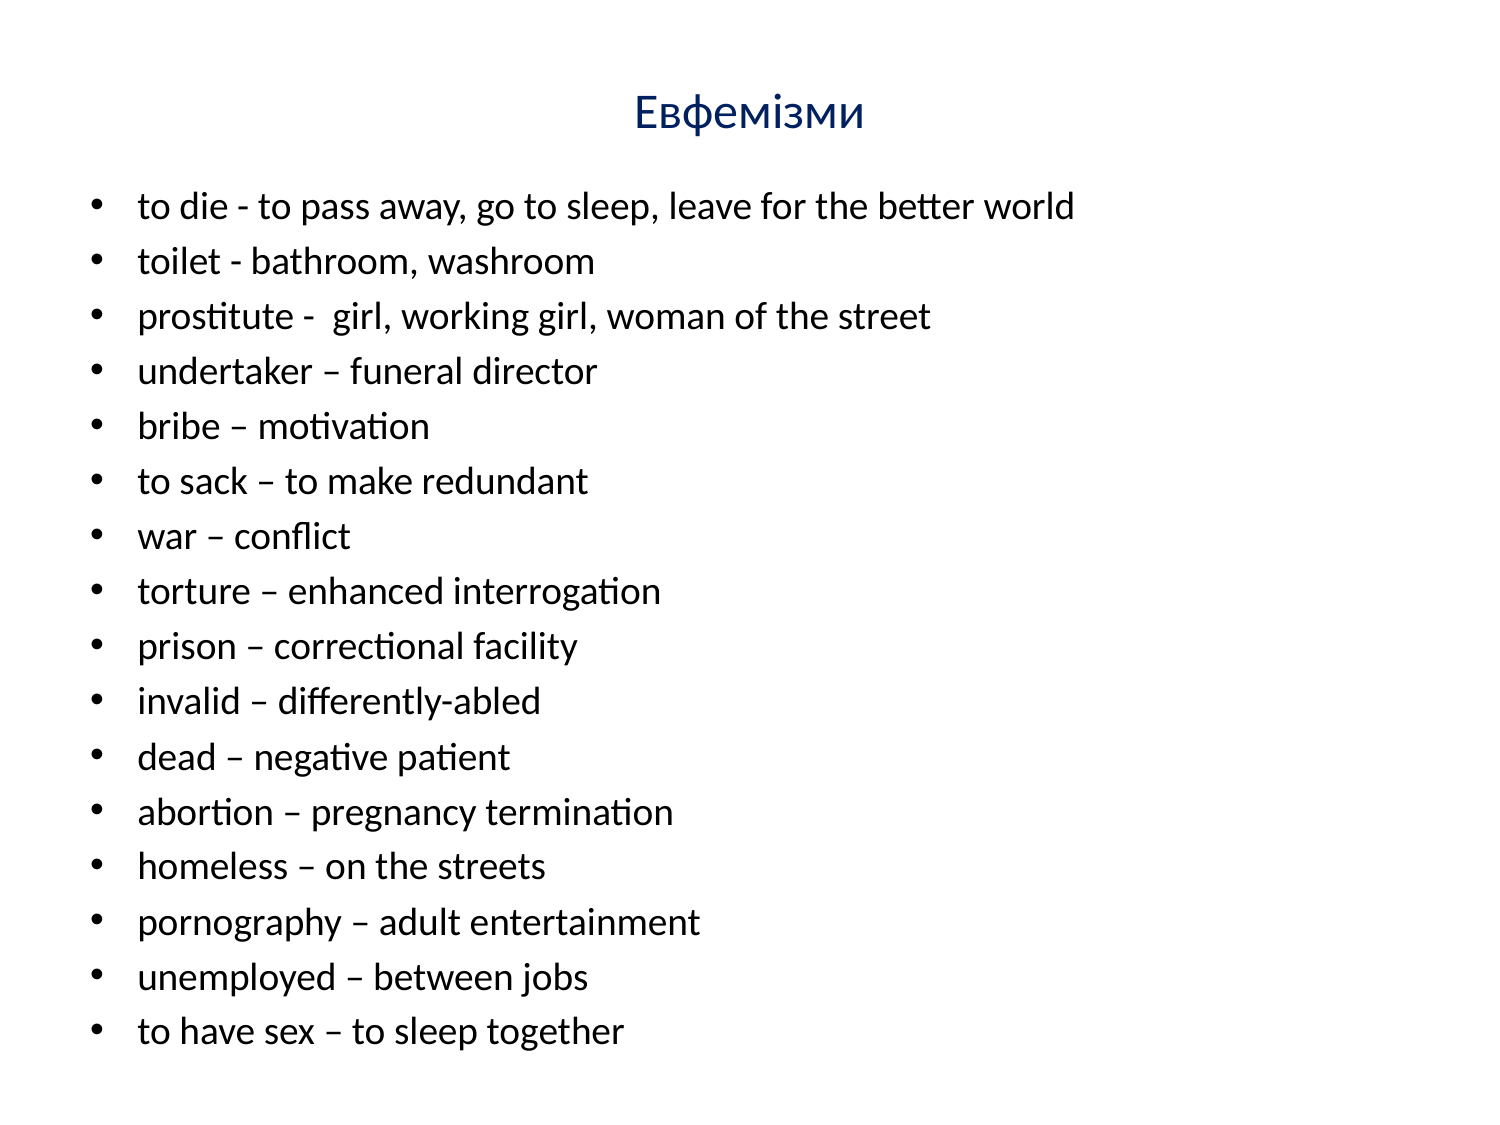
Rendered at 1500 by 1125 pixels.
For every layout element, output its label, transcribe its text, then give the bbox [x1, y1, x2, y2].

title Евфемізми [75, 45, 1425, 172]
list to die - to pass away, go to sleep, leave for the better world toilet - bathroom, washroom prostitute - girl, working girl, woman of the street undertaker – funeral director bribe – motivation to sack – to make redundant war – conflict torture – enhanced interrogation prison – correctional facility invalid – differently-abled dead – negative patient abortion – pregnancy termination homeless – on the streets pornography – adult entertainment unemployed – between jobs to have sex – to sleep together [75, 172, 1425, 1071]
